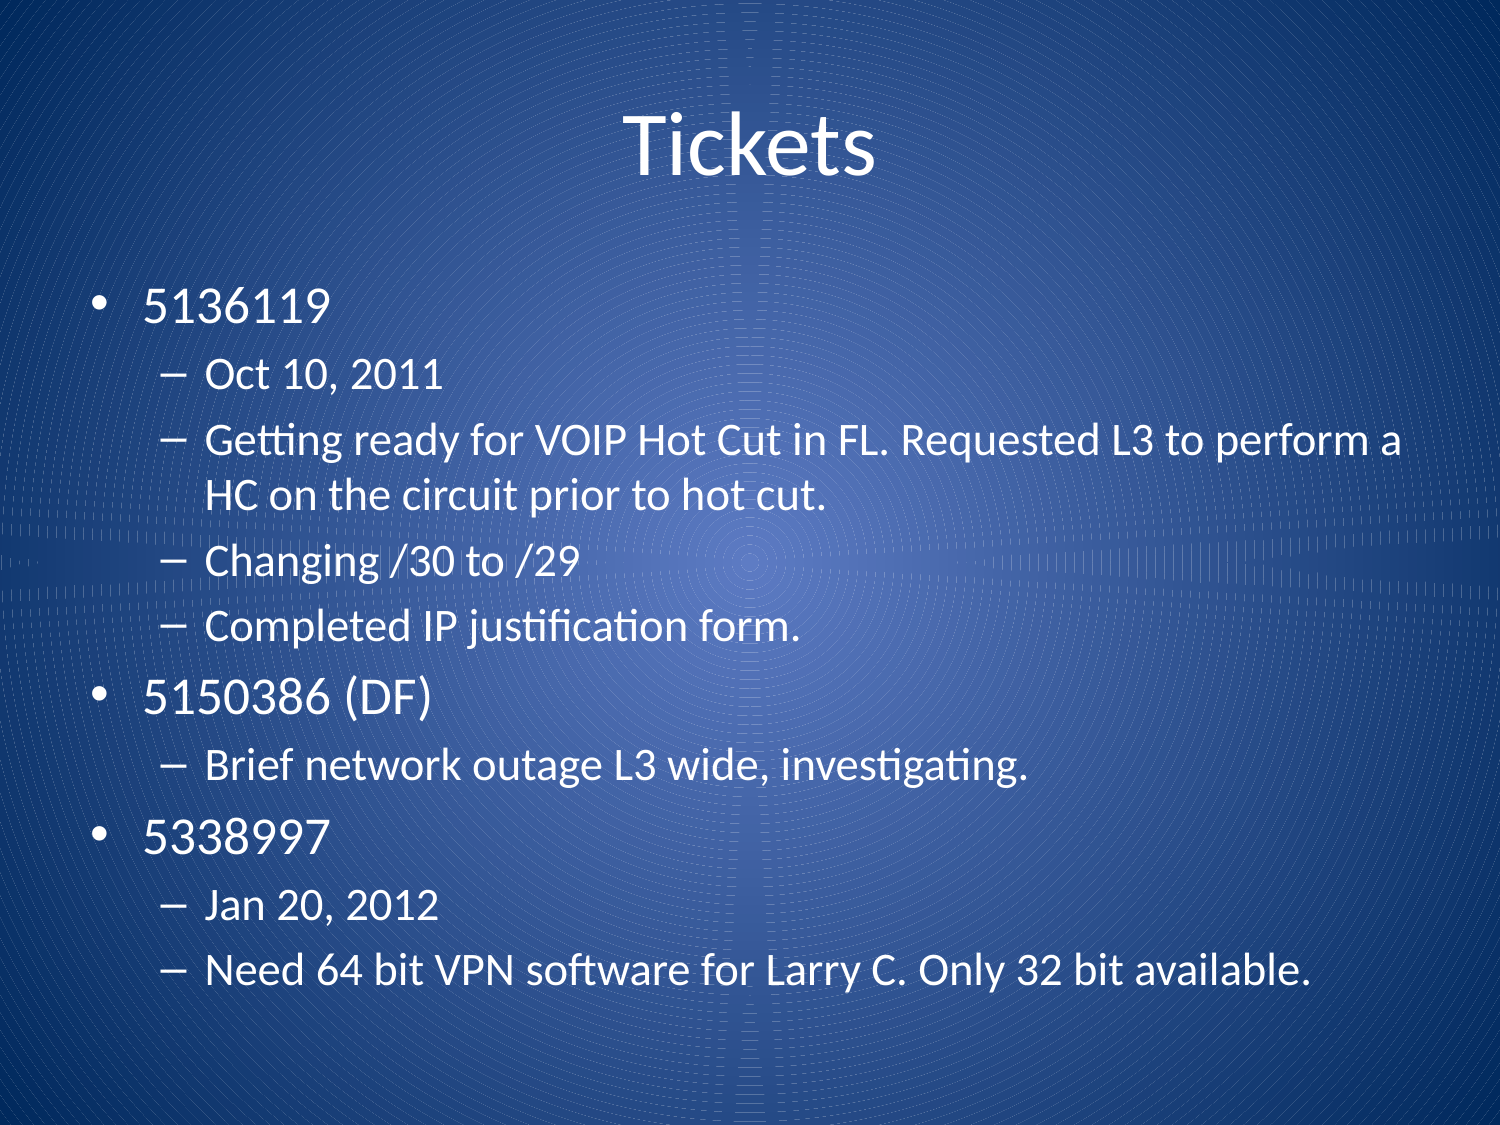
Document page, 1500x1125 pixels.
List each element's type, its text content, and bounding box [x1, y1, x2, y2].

list 5136119 Oct 10, 2011 Getting ready for VOIP Hot Cut in FL. Requested L3 to perform a HC on the circuit prior to hot cut. Changing /30 to /29 Completed IP justification form. 5150386 (DF) Brief network outage L3 wide, investigating. 5338997 Jan 20, 2012 Need 64 bit VPN software for Larry C. Only 32 bit available. [75, 262, 1425, 1005]
title Tickets [75, 45, 1425, 233]
